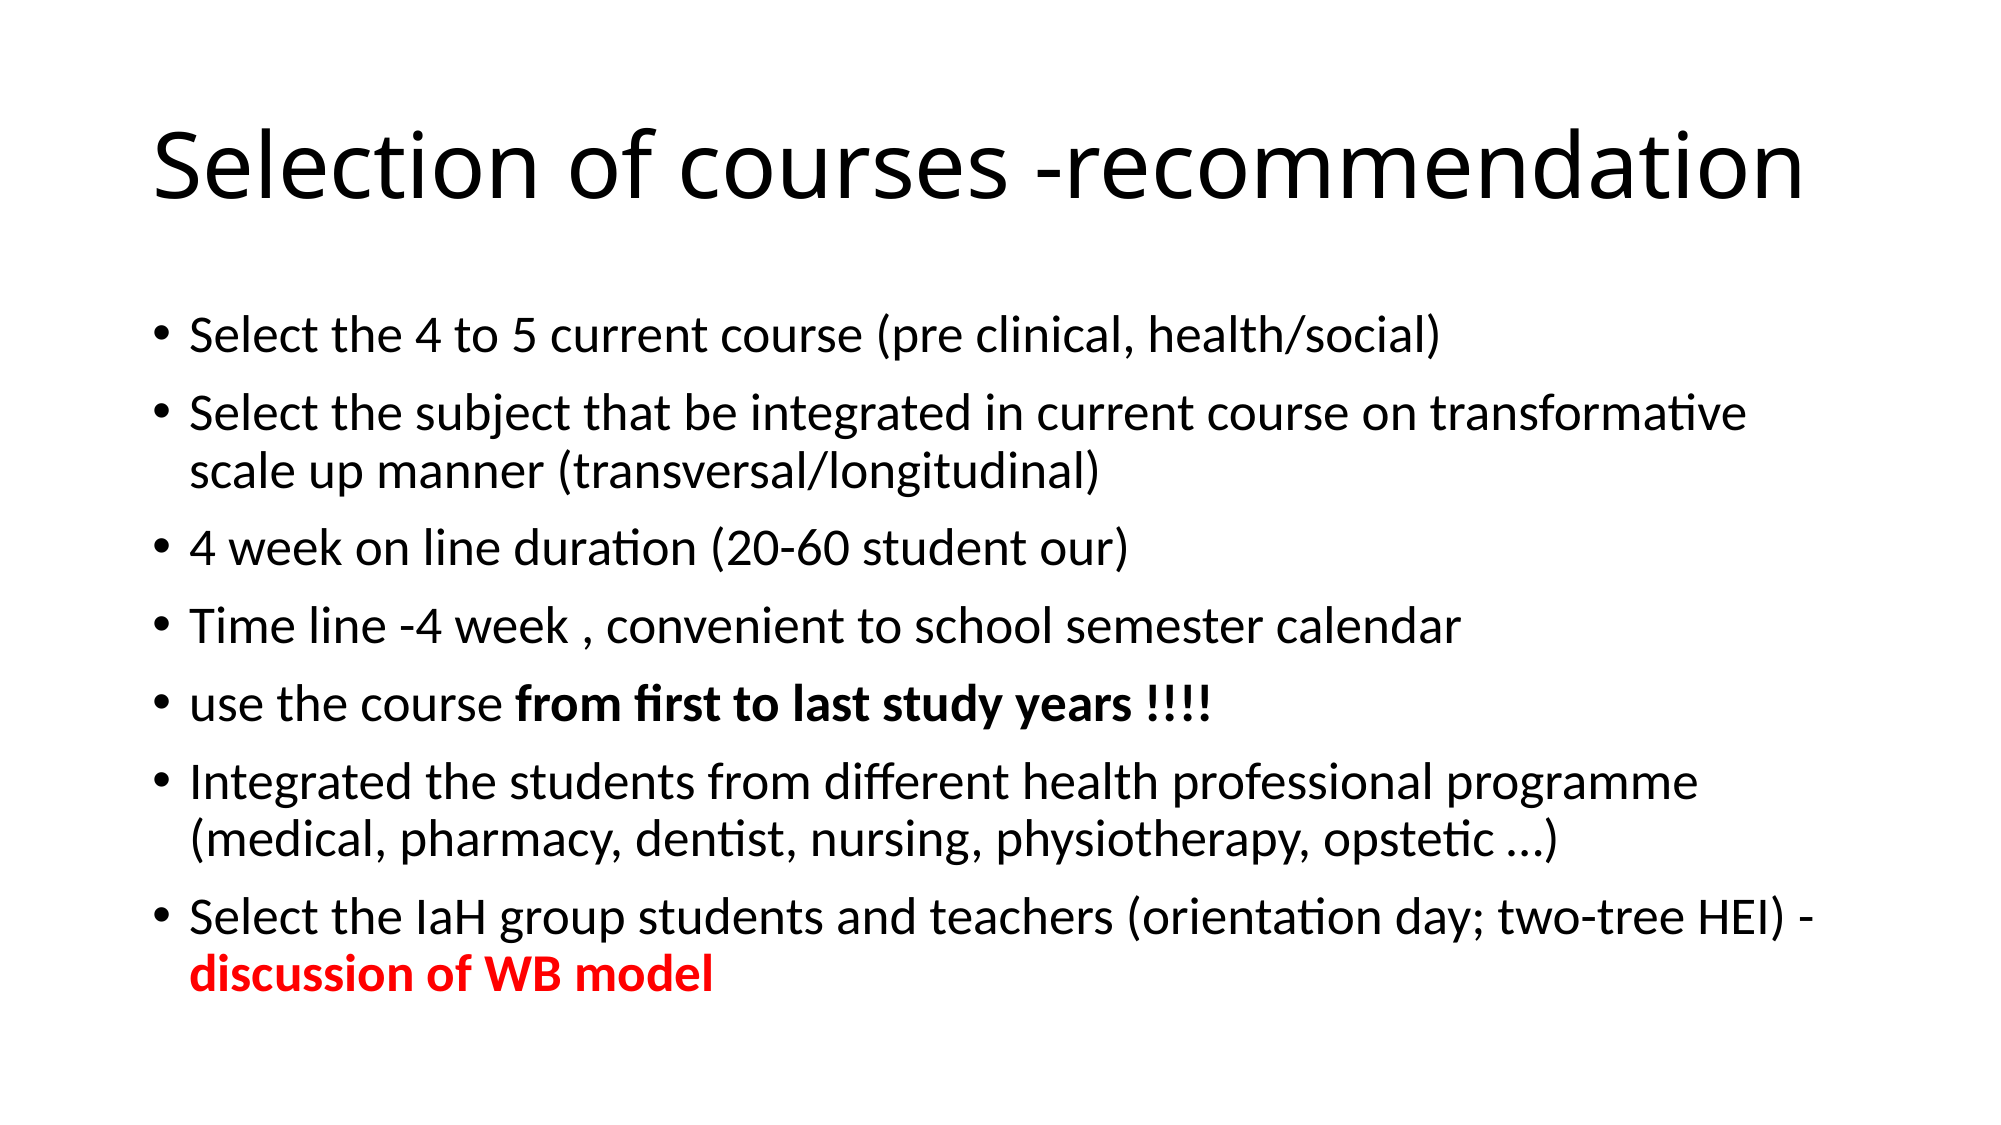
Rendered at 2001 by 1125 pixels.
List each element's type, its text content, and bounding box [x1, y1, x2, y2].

list Select the 4 to 5 current course (pre clinical, health/social) Select the subject that be integrated in current course on transformative scale up manner (transversal/longitudinal) 4 week on line duration (20-60 student our) Time line -4 week , convenient to school semester calendar use the course from first to last study years !!!! Integrated the students from different health professional programme (medical, pharmacy, dentist, nursing, physiotherapy, opstetic …) Select the IaH group students and teachers (orientation day; two-tree HEI) - discussion of WB model [137, 299, 1863, 1014]
title Selection of courses -recommendation [137, 59, 1863, 278]
